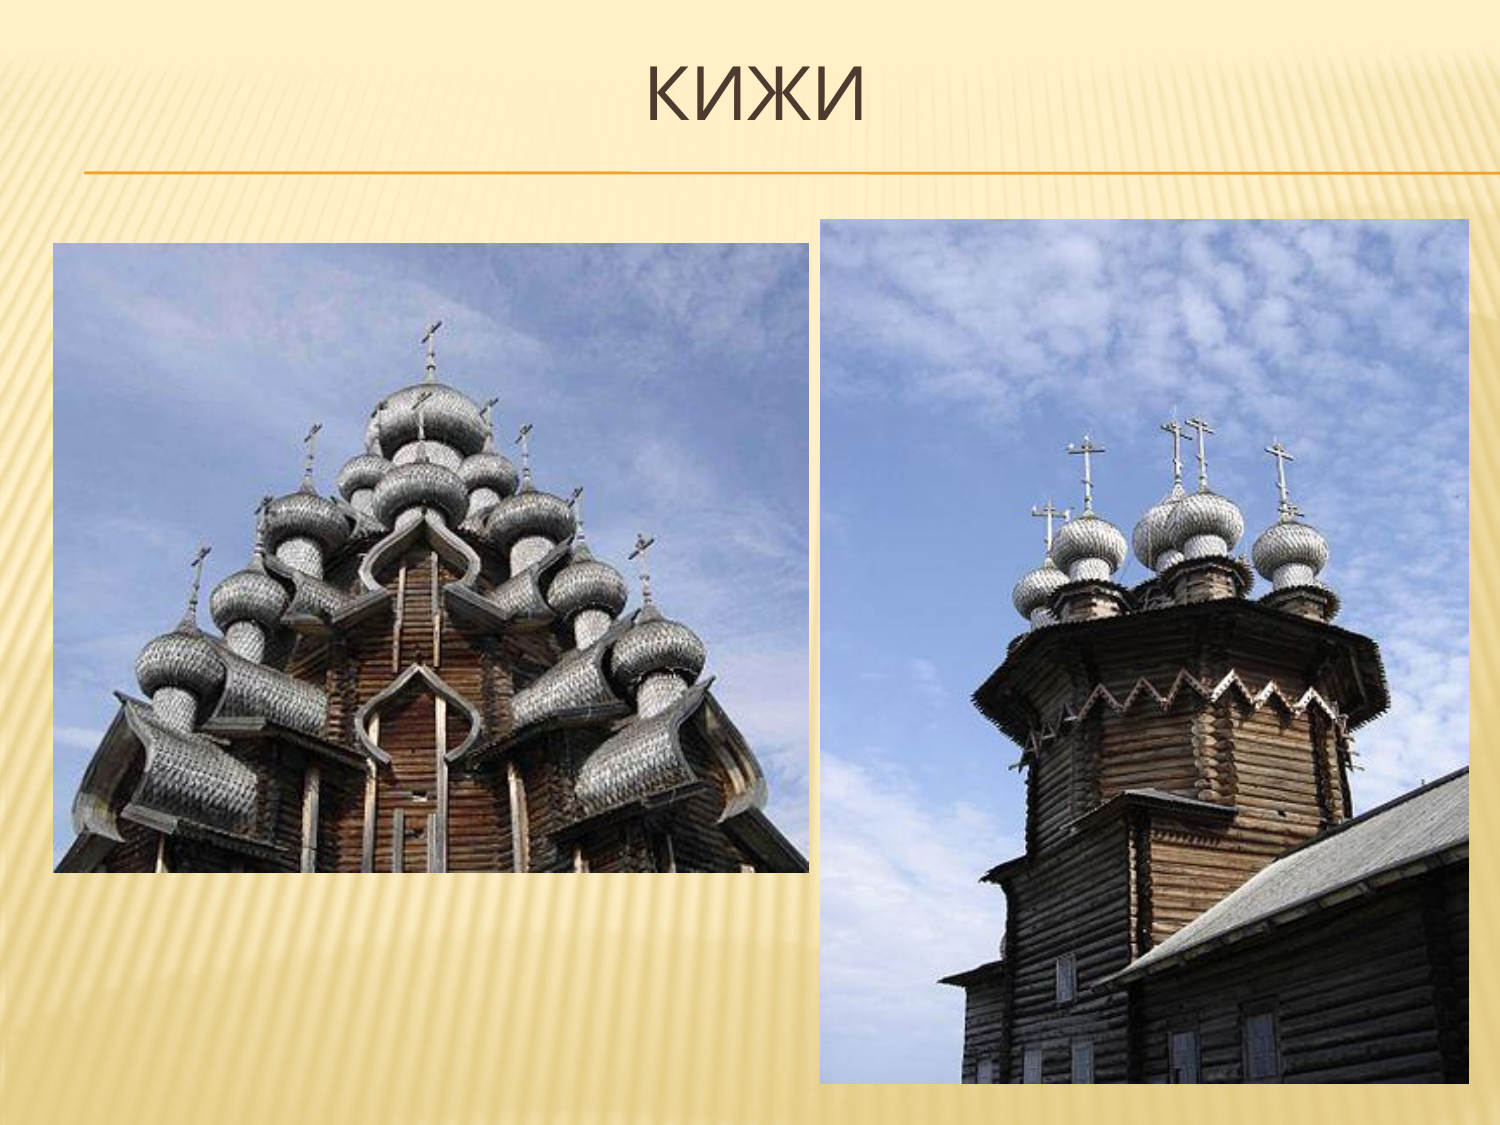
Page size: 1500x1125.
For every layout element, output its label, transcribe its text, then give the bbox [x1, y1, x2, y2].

title Кижи [43, 30, 1469, 149]
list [52, 243, 810, 873]
picture [820, 219, 1469, 1084]
